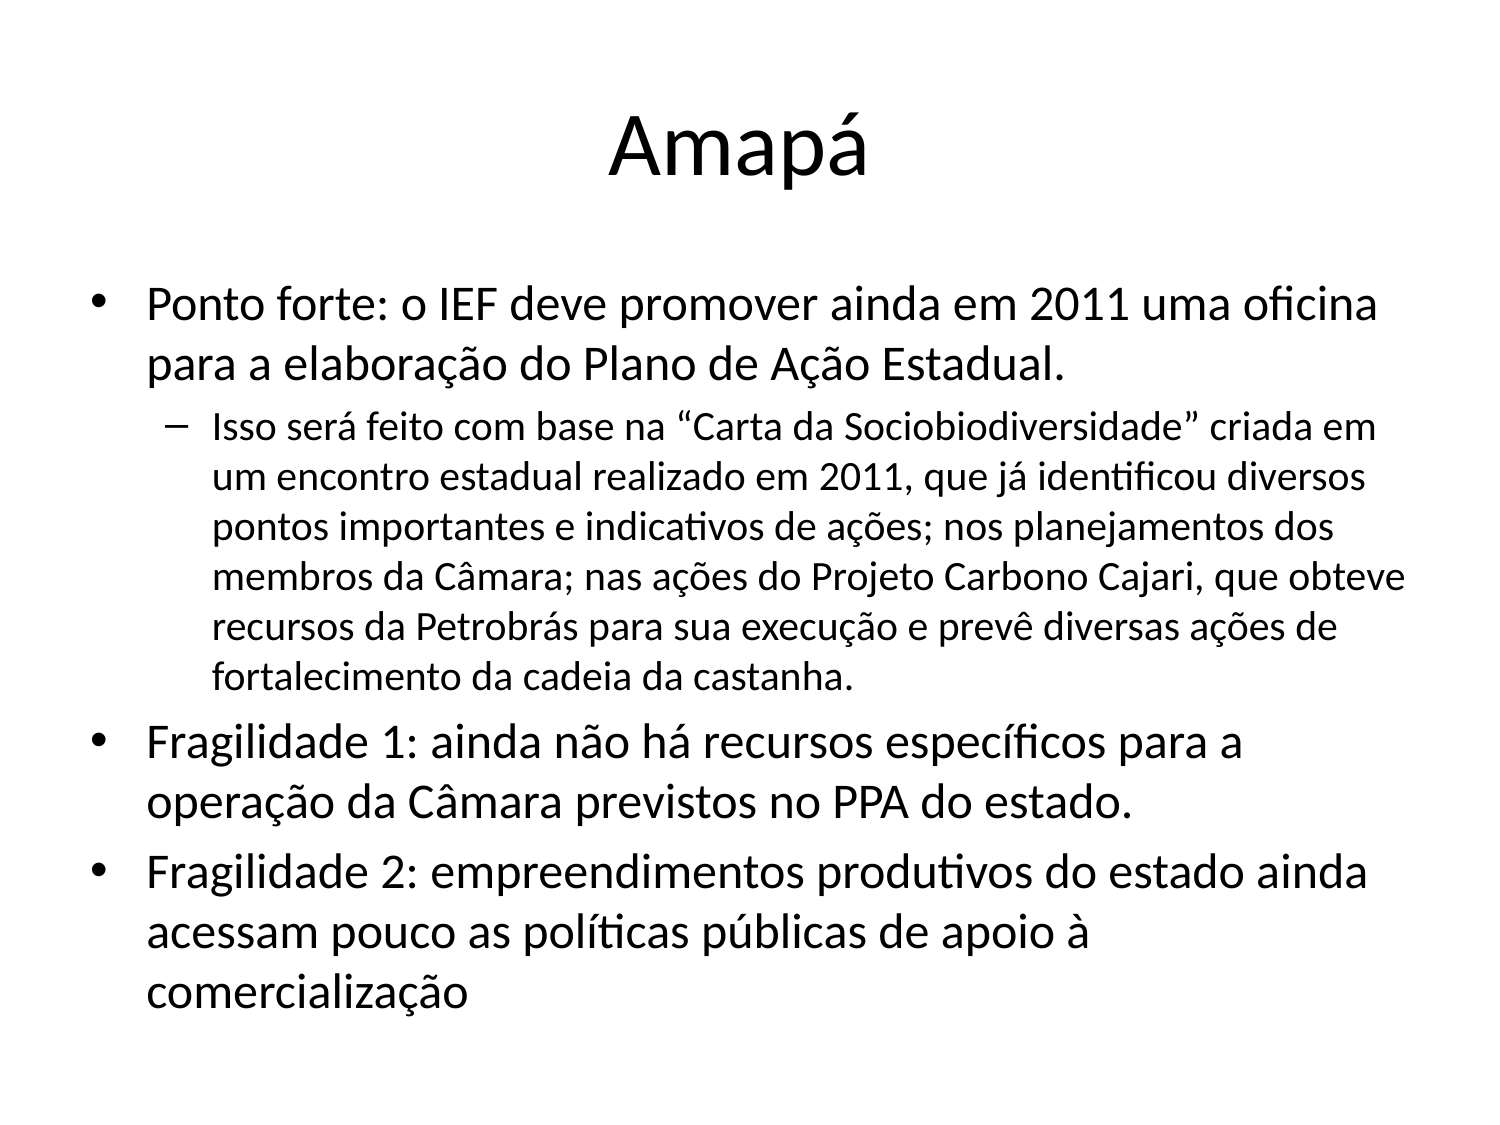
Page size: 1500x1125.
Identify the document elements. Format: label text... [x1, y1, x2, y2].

title Amapá [75, 45, 1425, 233]
list Ponto forte: o IEF deve promover ainda em 2011 uma oficina para a elaboração do Plano de Ação Estadual. Isso será feito com base na “Carta da Sociobiodiversidade” criada em um encontro estadual realizado em 2011, que já identificou diversos pontos importantes e indicativos de ações; nos planejamentos dos membros da Câmara; nas ações do Projeto Carbono Cajari, que obteve recursos da Petrobrás para sua execução e prevê diversas ações de fortalecimento da cadeia da castanha. Fragilidade 1: ainda não há recursos específicos para a operação da Câmara previstos no PPA do estado. Fragilidade 2: empreendimentos produtivos do estado ainda acessam pouco as políticas públicas de apoio à comercialização [75, 262, 1425, 1071]
